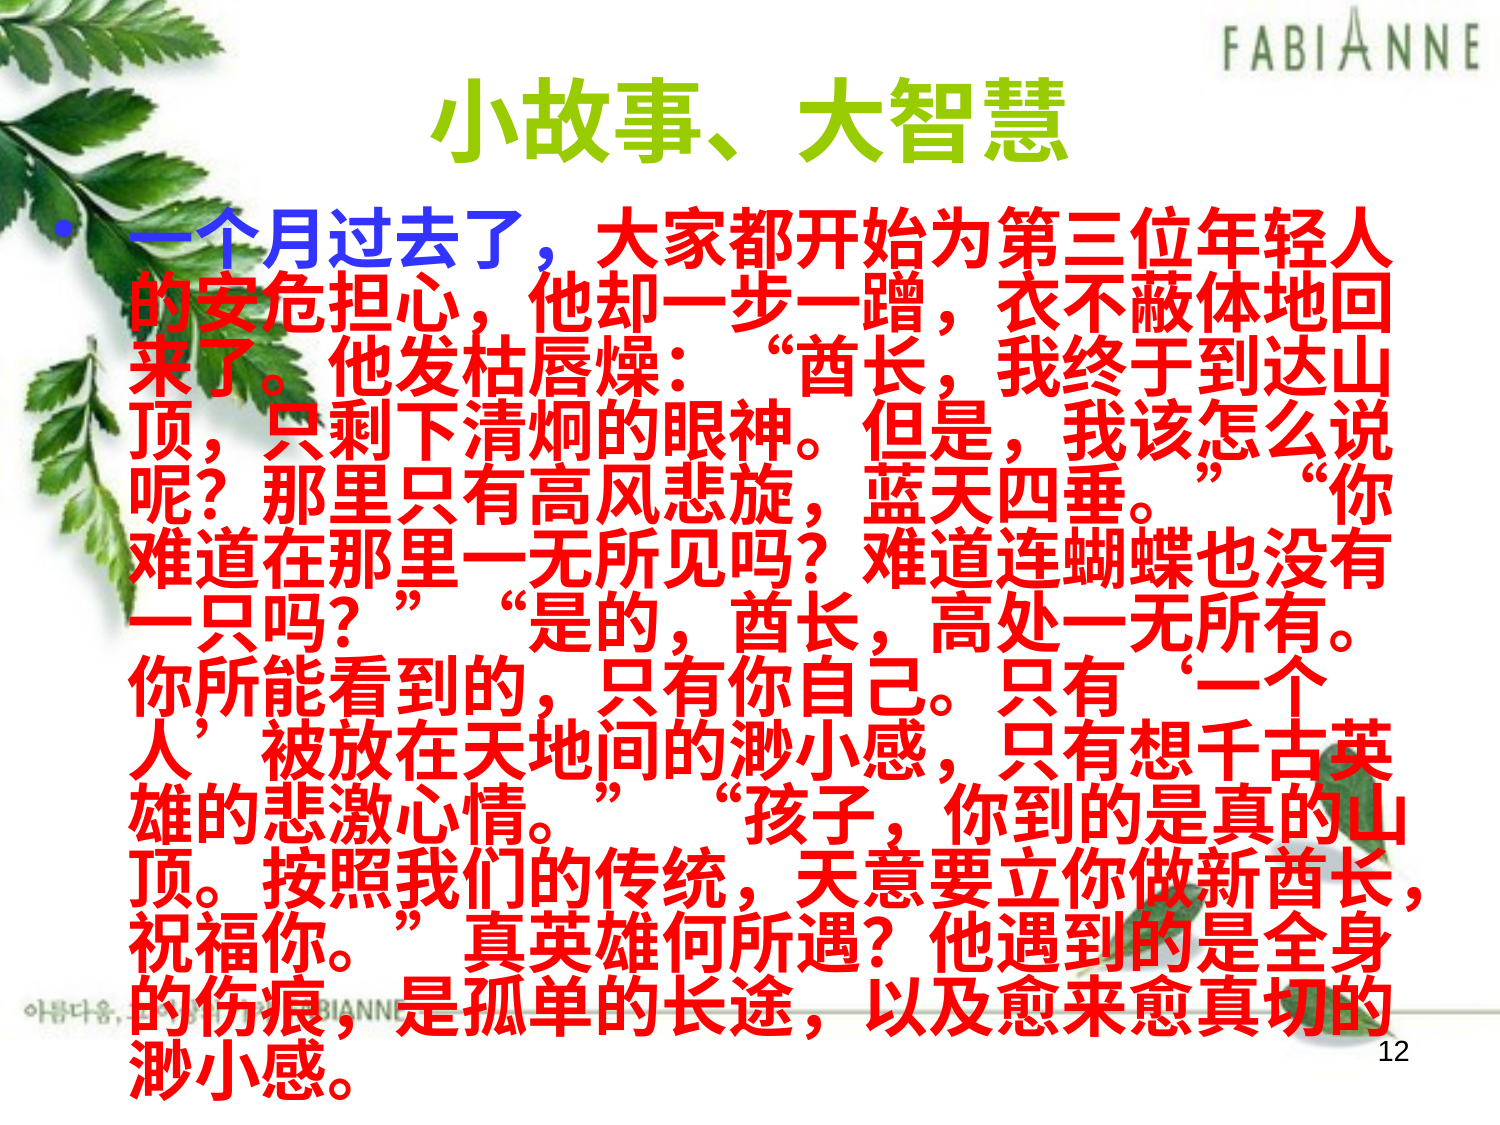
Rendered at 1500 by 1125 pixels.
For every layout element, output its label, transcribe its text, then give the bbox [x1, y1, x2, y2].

picture [0, 0, 1500, 1125]
title 小故事、大智慧 [75, 24, 1425, 204]
list 一个月过去了，大家都开始为第三位年轻人的安危担心，他却一步一蹭，衣不蔽体地回来了。他发枯唇燥：“酋长，我终于到达山顶，只剩下清炯的眼神。但是，我该怎么说呢？那里只有高风悲旋，蓝天四垂。”“你难道在那里一无所见吗？难道连蝴蝶也没有一只吗？”“是的，酋长，高处一无所有。你所能看到的，只有你自己。只有‘一个人’被放在天地间的渺小感，只有想千古英雄的悲激心情。” “孩子，你到的是真的山顶。按照我们的传统，天意要立你做新酋长，祝福你。”真英雄何所遇？他遇到的是全身的伤痕，是孤单的长途，以及愈来愈真切的渺小感。 [37, 204, 1463, 948]
slide_number 12 [1074, 1024, 1426, 1103]
